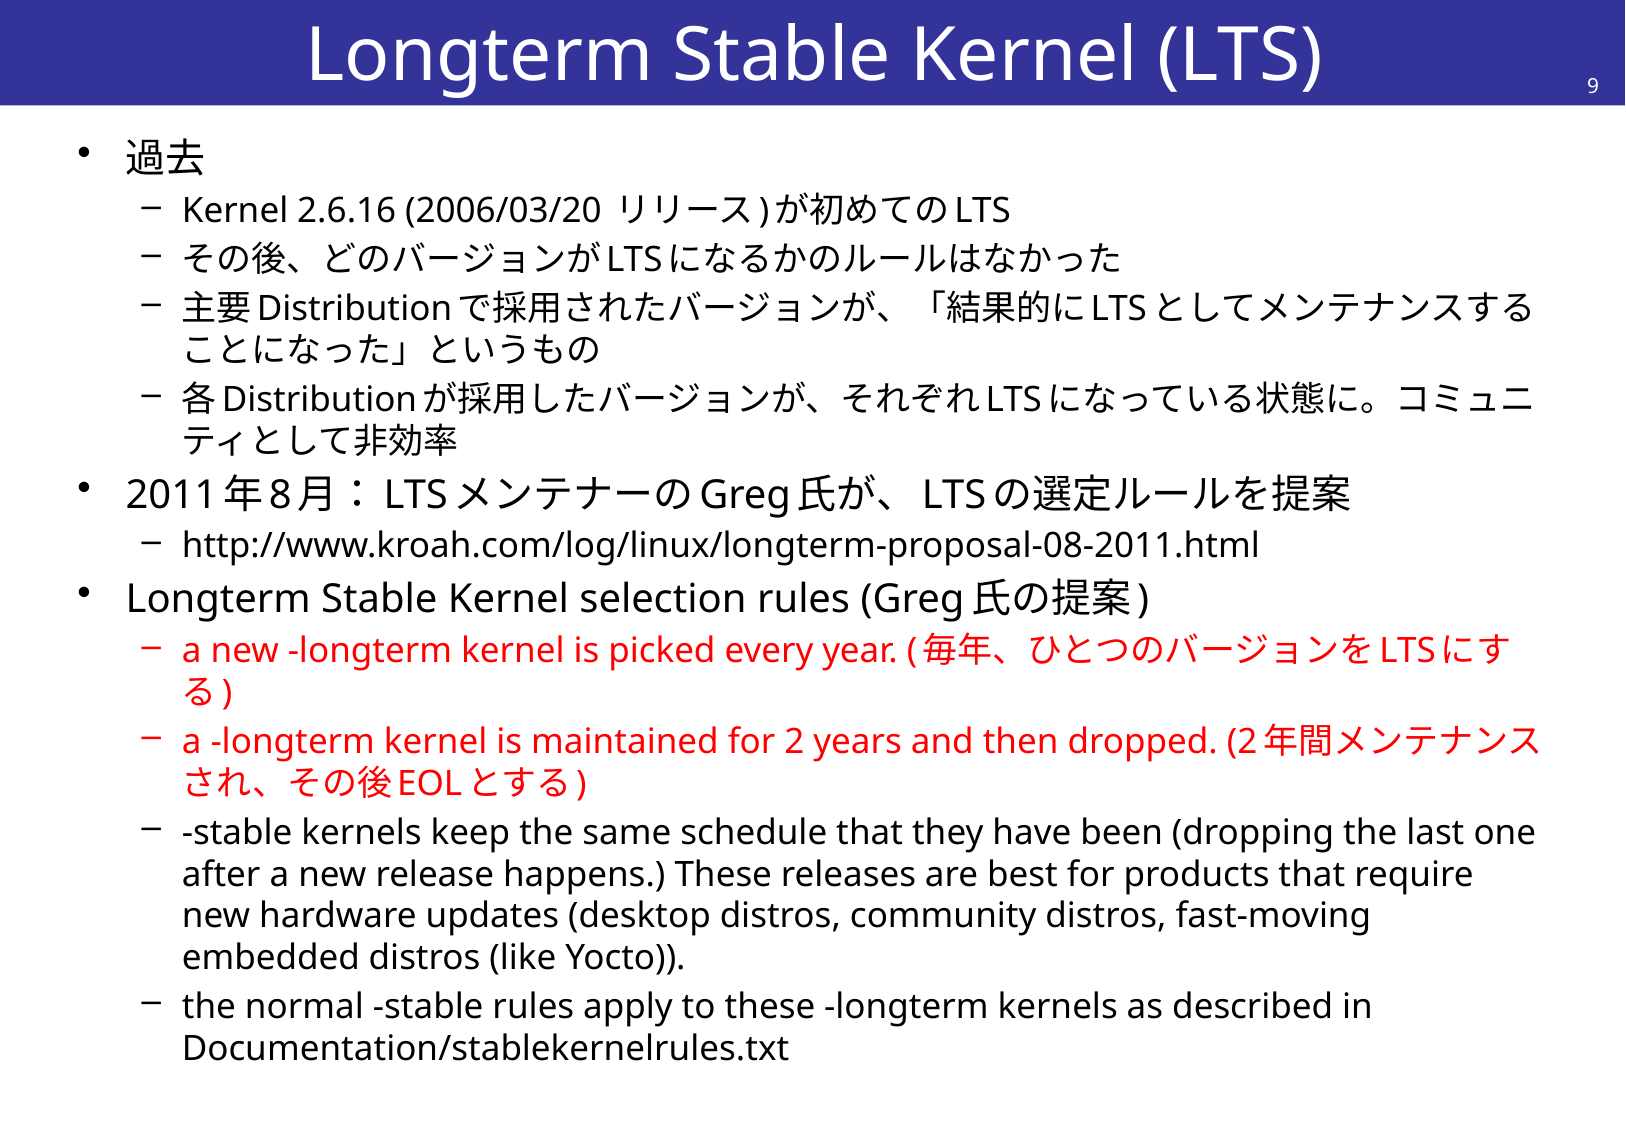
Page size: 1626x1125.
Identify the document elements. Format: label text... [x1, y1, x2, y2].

slide_number 9 [1522, 65, 1614, 105]
title Longterm Stable Kernel (LTS) [83, 0, 1546, 102]
list 過去 Kernel 2.6.16 (2006/03/20 リリース)が初めてのLTS その後、どのバージョンがLTSになるかのルールはなかった 主要Distributionで採用されたバージョンが、「結果的にLTSとしてメンテナンスすることになった」というもの 各Distributionが採用したバージョンが、それぞれLTSになっている状態に。コミュニティとして非効率 2011年8月：LTSメンテナーのGreg氏が、LTSの選定ルールを提案 http://www.kroah.com/log/linux/longterm-proposal-08-2011.html Longterm Stable Kernel selection rules (Greg氏の提案) a new -longterm kernel is picked every year. (毎年、ひとつのバージョンをLTSにする) a -longterm kernel is maintained for 2 years and then dropped. (2年間メンテナンスされ、その後EOLとする) -stable kernels keep the same schedule that they have been (dropping the last one after a new release happens.) These releases are best for products that require new hardware updates (desktop distros, community distros, fast-moving embedded distros (like Yocto)). the normal -stable rules apply to these -longterm kernels as described in Documentation/stablekernelrules.txt [62, 125, 1563, 1083]
